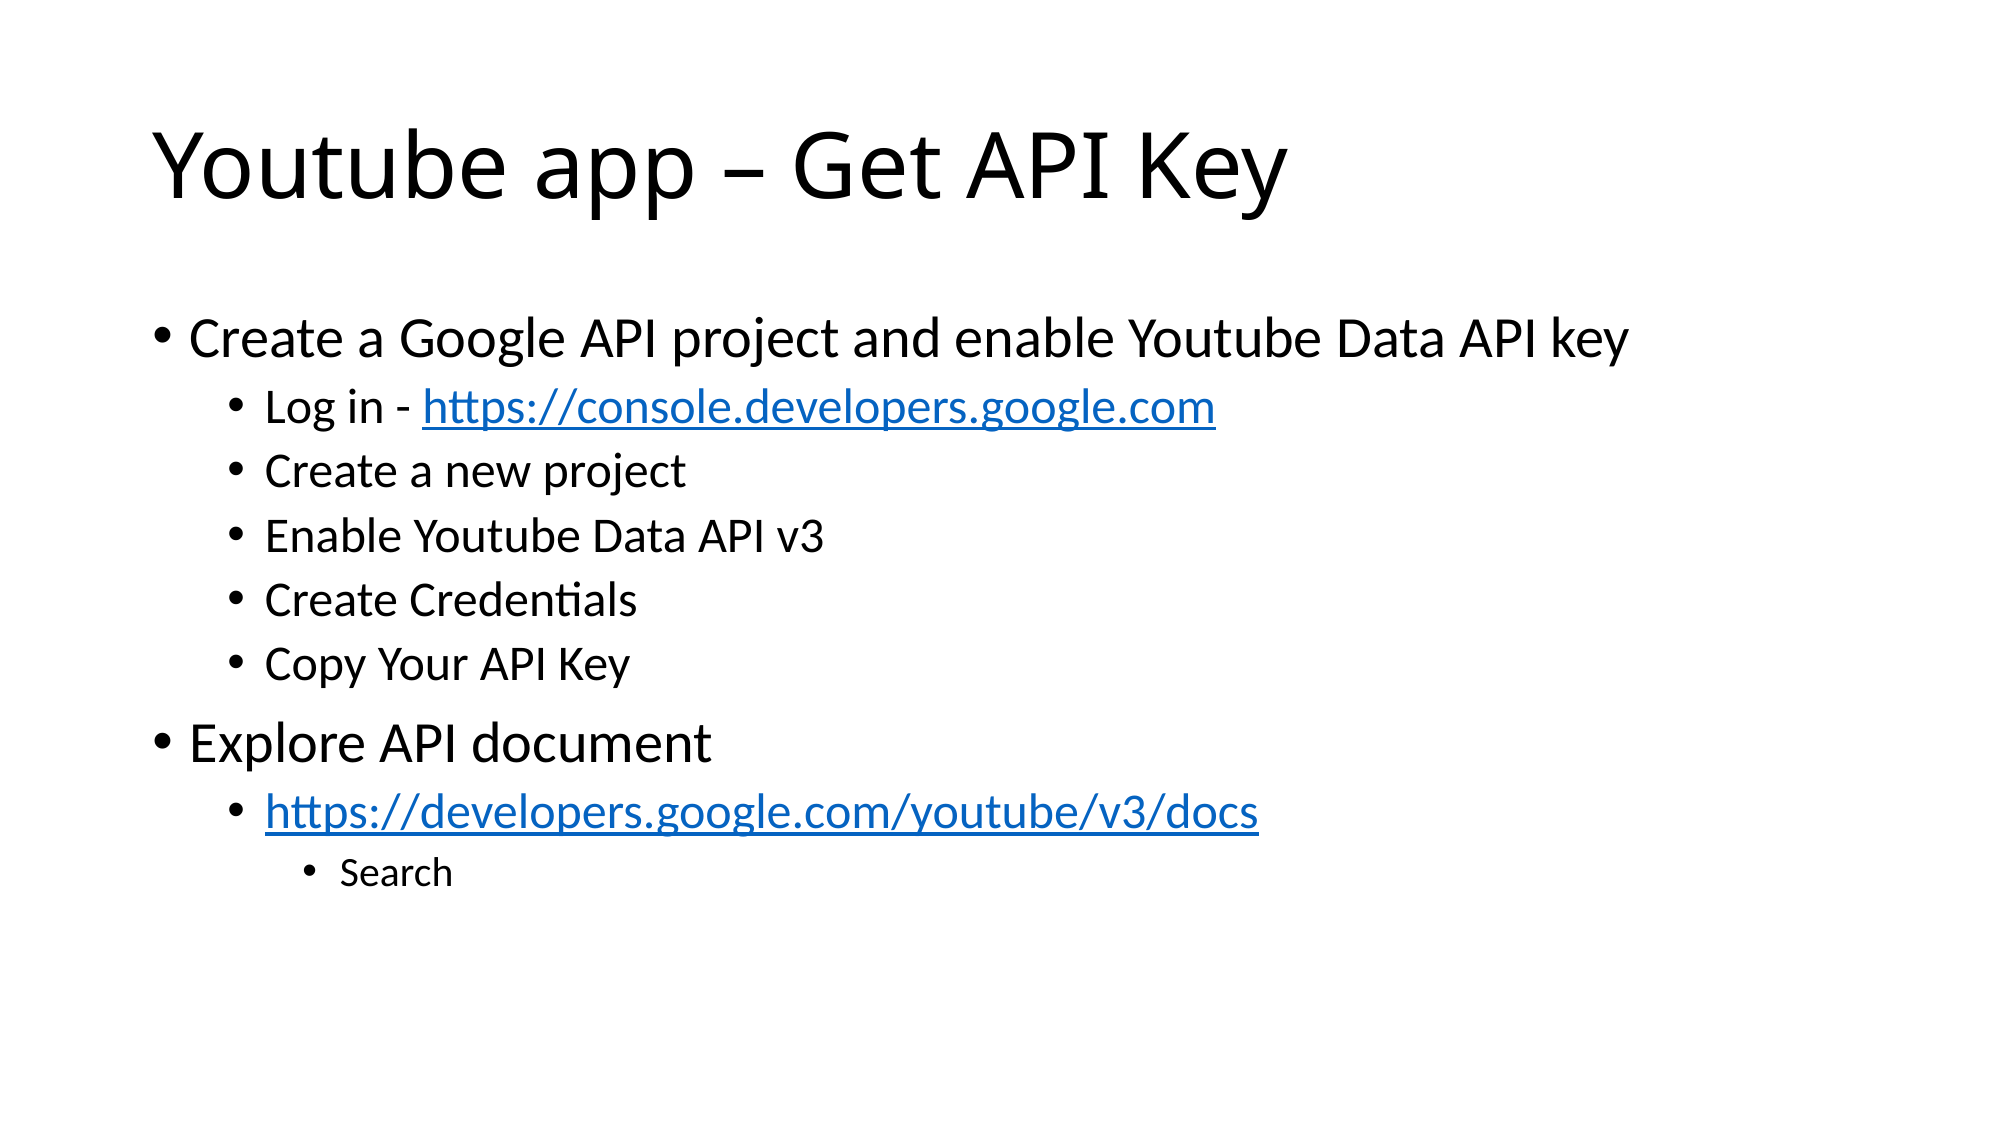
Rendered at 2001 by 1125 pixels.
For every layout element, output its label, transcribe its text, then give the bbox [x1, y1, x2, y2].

list Create a Google API project and enable Youtube Data API key Log in - https://console.developers.google.com Create a new project Enable Youtube Data API v3 Create Credentials Copy Your API Key Explore API document https://developers.google.com/youtube/v3/docs Search [137, 299, 1863, 1085]
title Youtube app – Get API Key [137, 59, 1863, 278]
